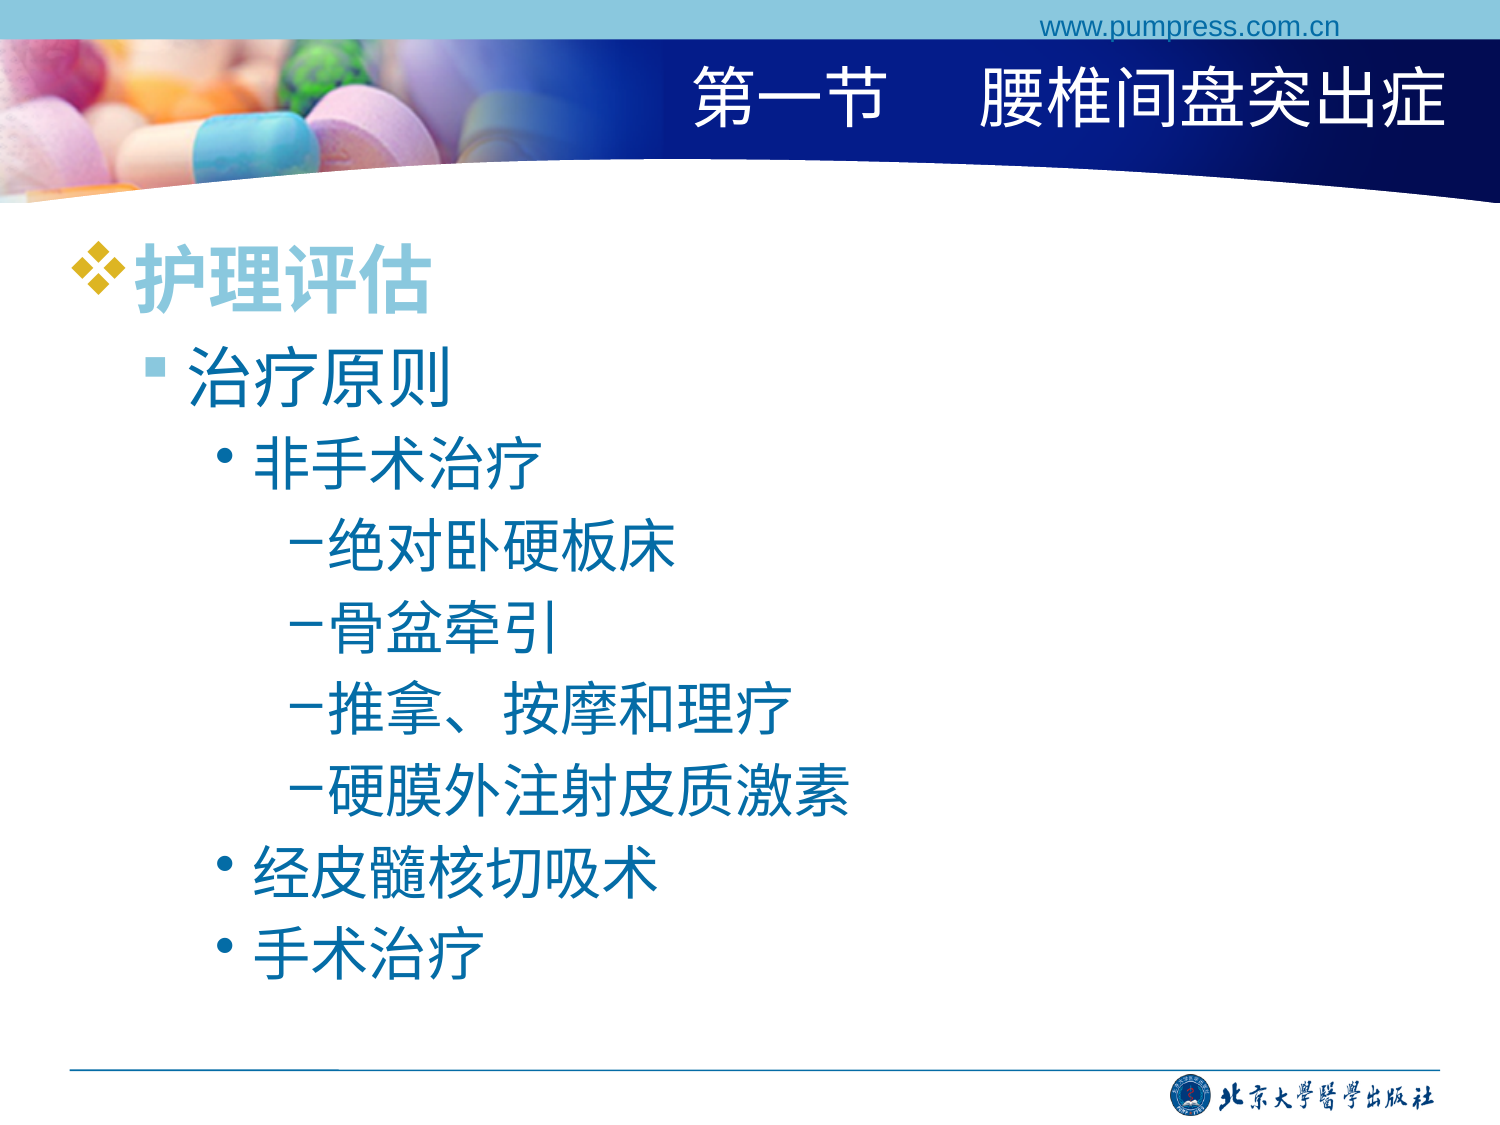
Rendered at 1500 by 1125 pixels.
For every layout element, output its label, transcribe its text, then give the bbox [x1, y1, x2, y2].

slide_number www.pumpress.com.cn [1025, 0, 1463, 38]
picture [0, 40, 1500, 203]
list 护理评估 治疗原则 非手术治疗 绝对卧硬板床 骨盆牵引 推拿、按摩和理疗 硬膜外注射皮质激素 经皮髓核切吸术 手术治疗 [49, 224, 1463, 1026]
title 第一节 腰椎间盘突出症 [137, 49, 1463, 143]
picture [1170, 1074, 1436, 1118]
